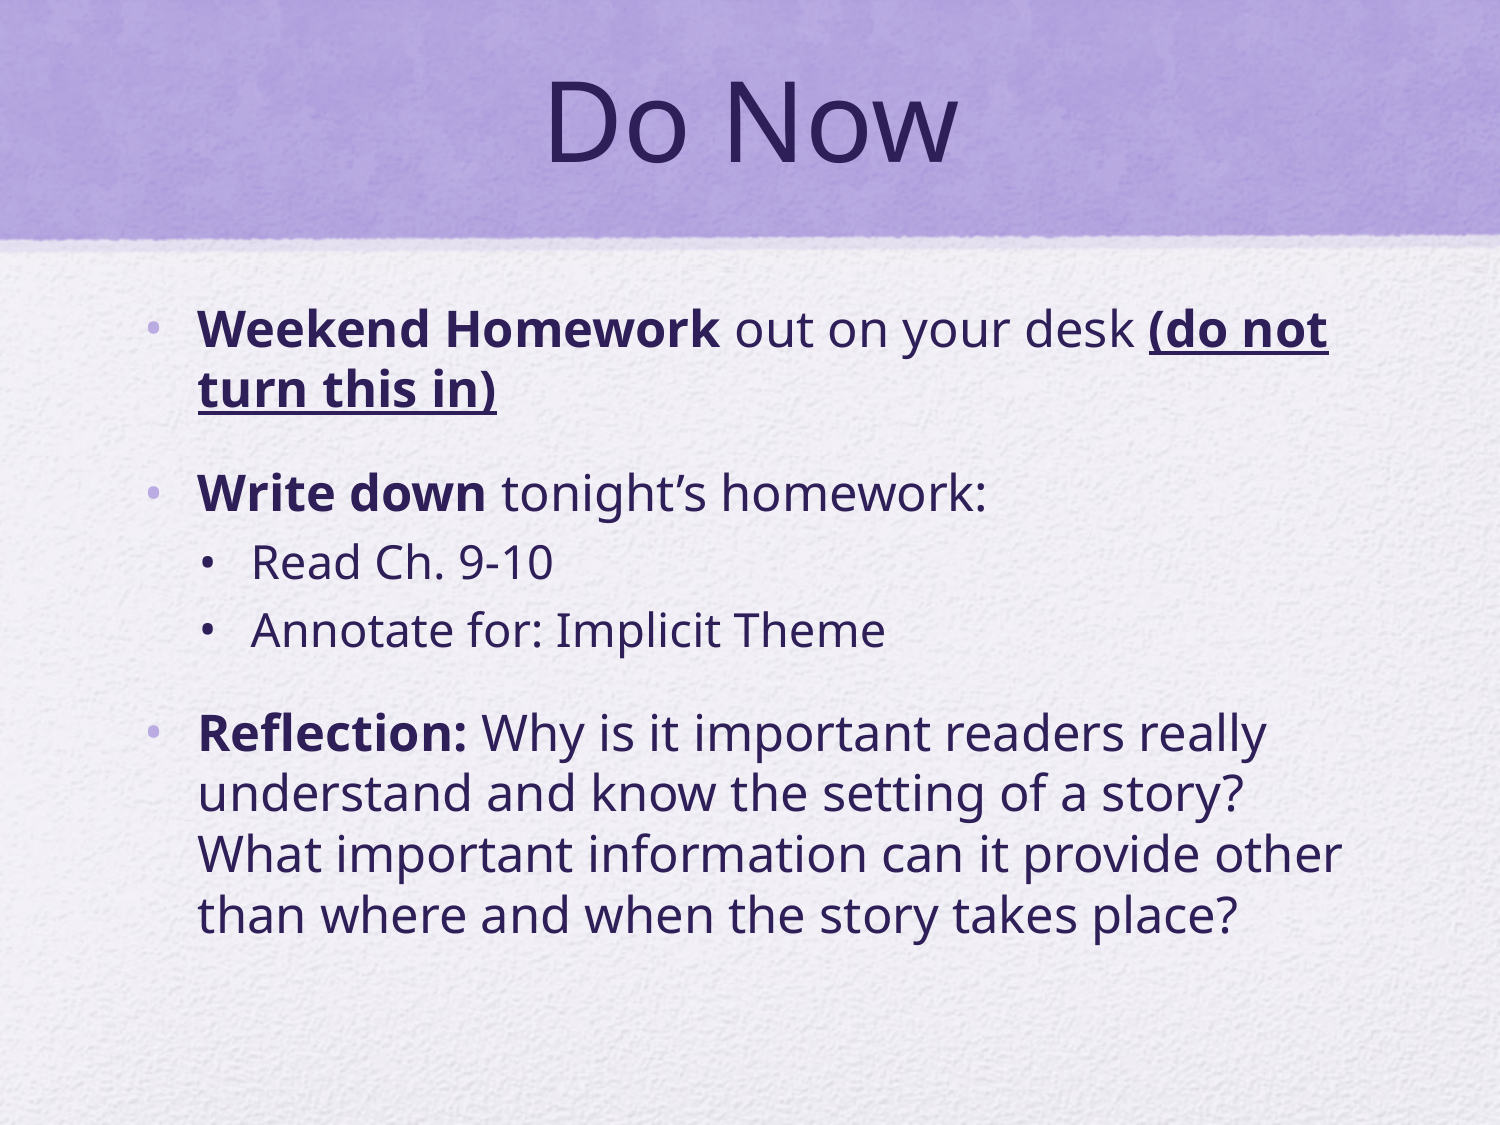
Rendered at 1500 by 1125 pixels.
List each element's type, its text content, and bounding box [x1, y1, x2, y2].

title Do Now [129, 6, 1372, 239]
picture [0, 225, 1500, 1125]
list Weekend Homework out on your desk (do not turn this in) Write down tonight’s homework: Read Ch. 9-10 Annotate for: Implicit Theme Reflection: Why is it important readers really understand and know the setting of a story? What important information can it provide other than where and when the story takes place? [129, 288, 1372, 993]
